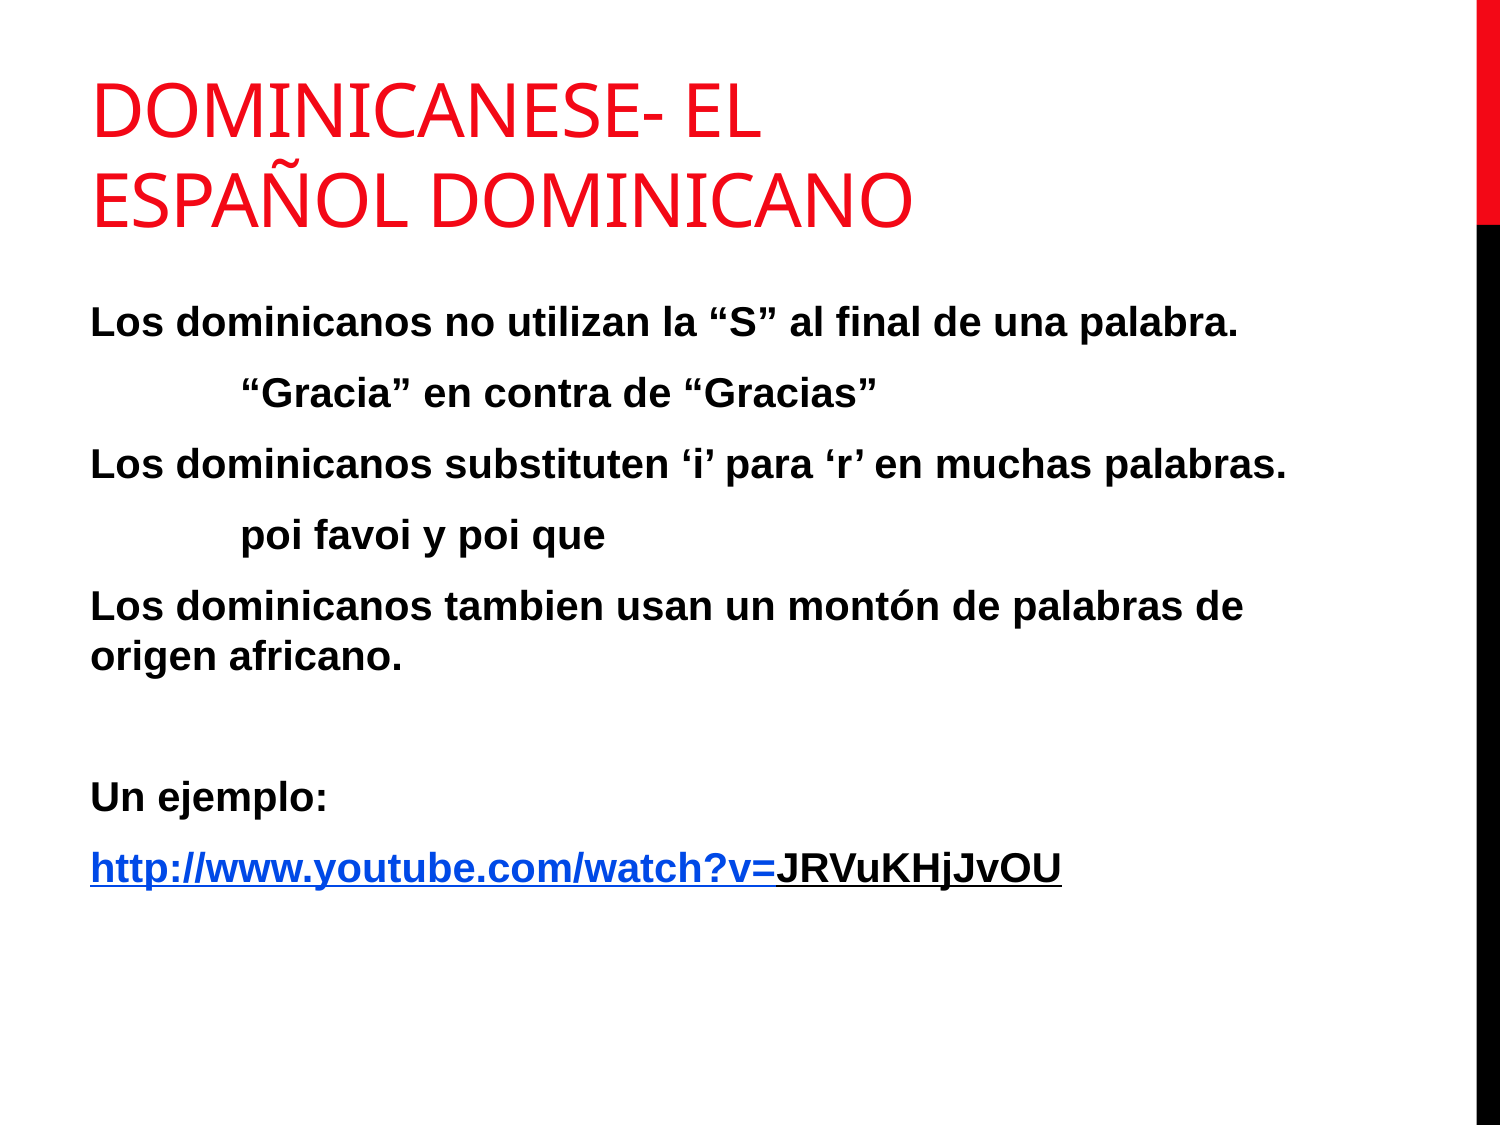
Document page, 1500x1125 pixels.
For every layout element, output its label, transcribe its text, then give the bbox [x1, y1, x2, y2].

title Dominicanese- el Español dominicano [75, 25, 1025, 250]
list Los dominicanos no utilizan la “S” al final de una palabra. “Gracia” en contra de “Gracias” Los dominicanos substituten ‘i’ para ‘r’ en muchas palabras. poi favoi y poi que Los dominicanos tambien usan un montón de palabras de origen africano. Un ejemplo: http://www.youtube.com/watch?v=JRVuKHjJvOU [75, 287, 1325, 1005]
